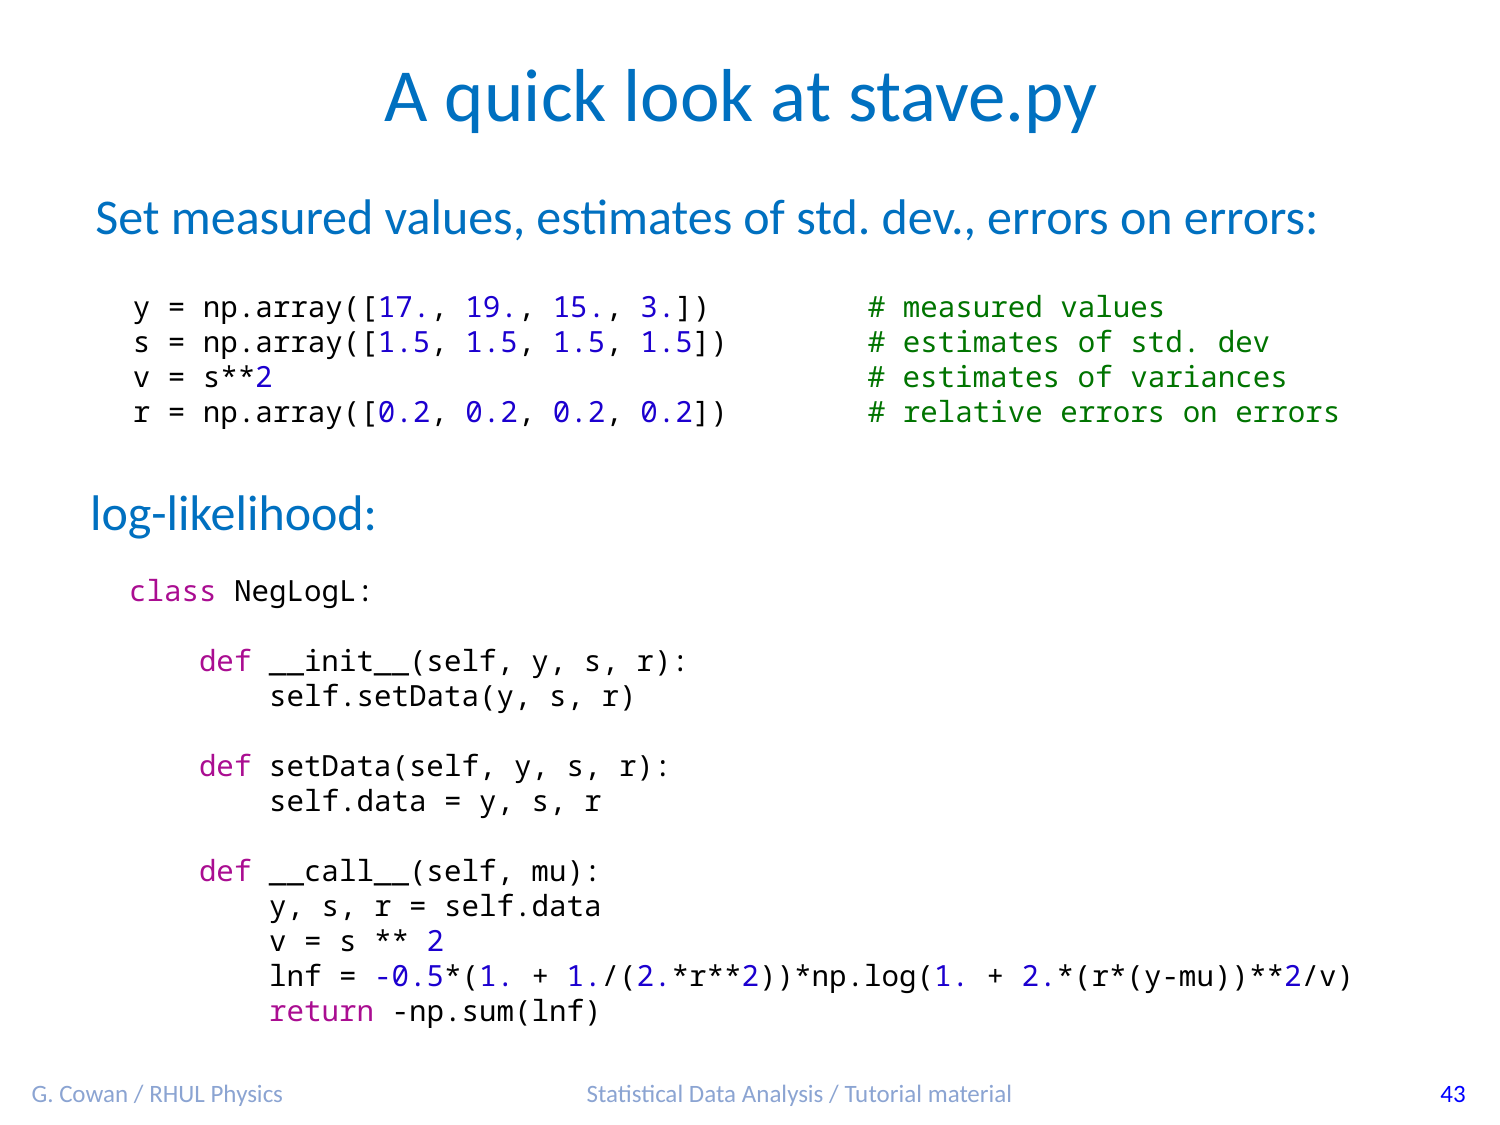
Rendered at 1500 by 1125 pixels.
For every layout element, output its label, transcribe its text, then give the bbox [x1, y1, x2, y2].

slide_number G. Cowan / RHUL Physics [16, 1062, 338, 1123]
slide_number 43 [1262, 1062, 1481, 1123]
text_box class NegLogL: def __init__(self, y, s, r): self.setData(y, s, r) def setData(self, y, s, r): self.data = y, s, r def __call__(self, mu): y, s, r = self.data v = s ** 2 lnf = -0.5*(1. + 1./(2.*r**2))*np.log(1. + 2.*(r*(y-mu))**2/v) return -np.sum(lnf) [114, 565, 1370, 1035]
text_box y = np.array([17., 19., 15., 3.]) # measured values s = np.array([1.5, 1.5, 1.5, 1.5]) # estimates of std. dev v = s**2 # estimates of variances r = np.array([0.2, 0.2, 0.2, 0.2]) # relative errors on errors [118, 280, 1356, 436]
text_box A quick look at stave.py [369, 39, 1114, 144]
text_box Set measured values, estimates of std. dev., errors on errors: [80, 176, 1335, 252]
footer Statistical Data Analysis / Tutorial material [338, 1062, 1262, 1123]
text_box log-likelihood: [75, 472, 393, 548]
